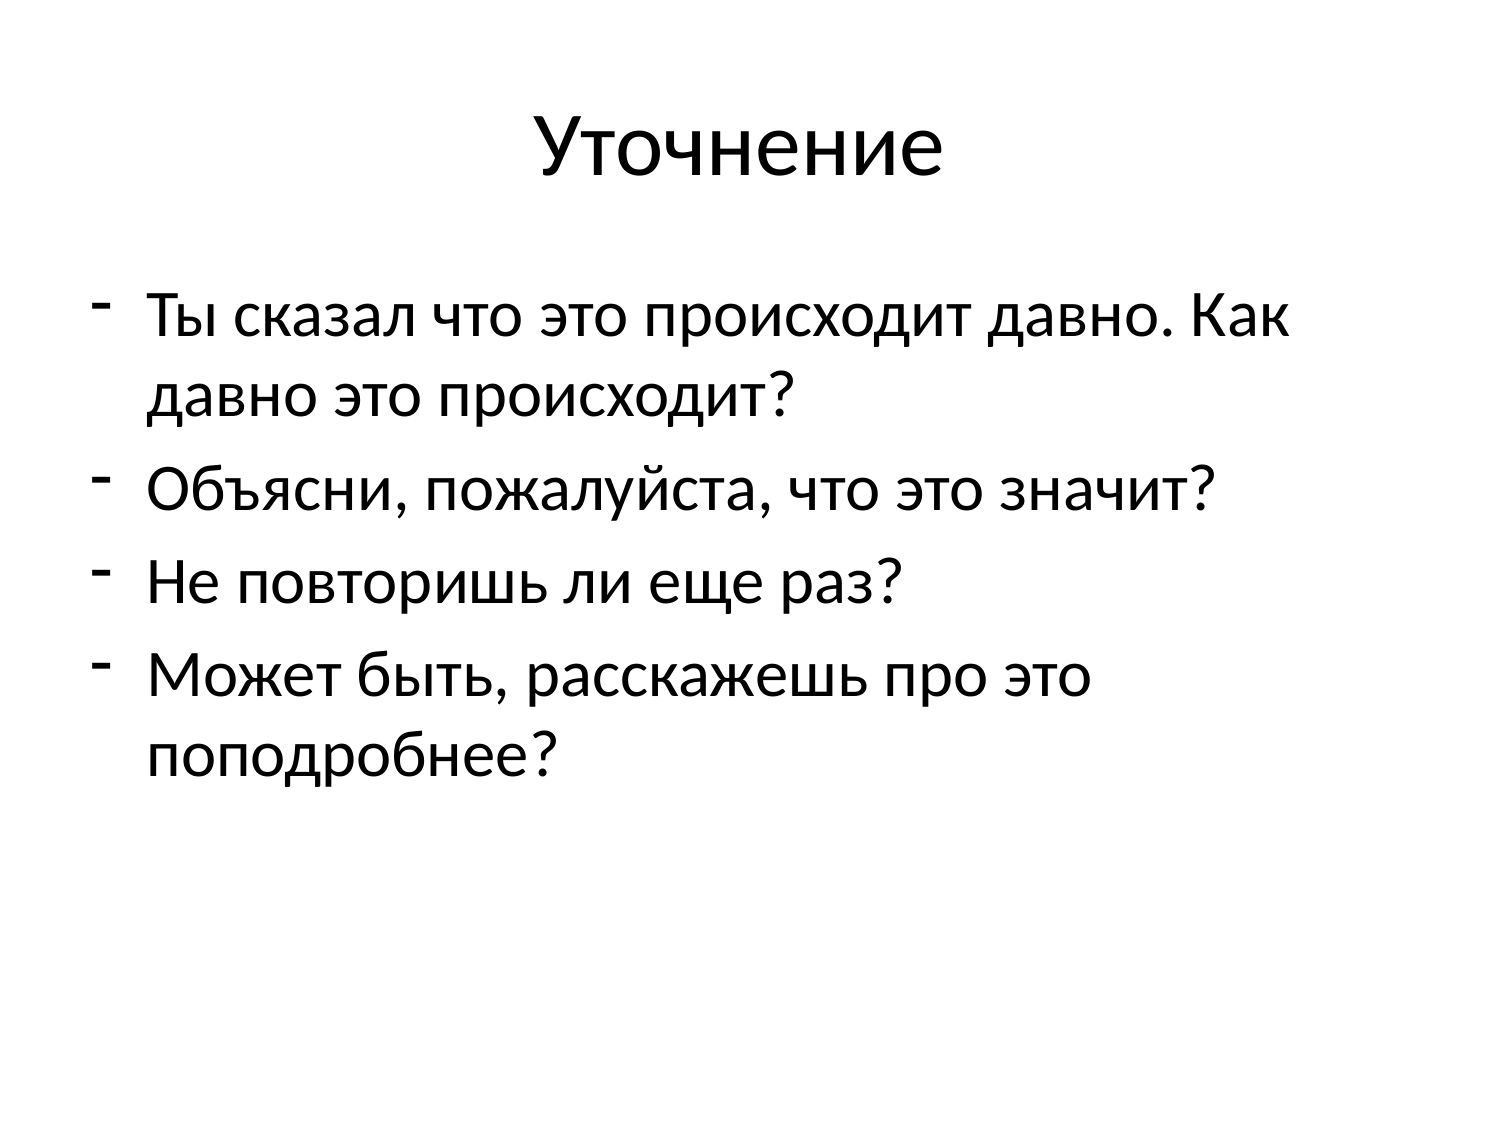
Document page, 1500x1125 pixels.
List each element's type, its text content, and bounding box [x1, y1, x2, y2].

list Ты сказал что это происходит давно. Как давно это происходит? Объясни, пожалуйста, что это значит? Не повторишь ли еще раз? Может быть, расскажешь про это поподробнее? [75, 262, 1425, 1005]
title Уточнение [75, 45, 1425, 233]
